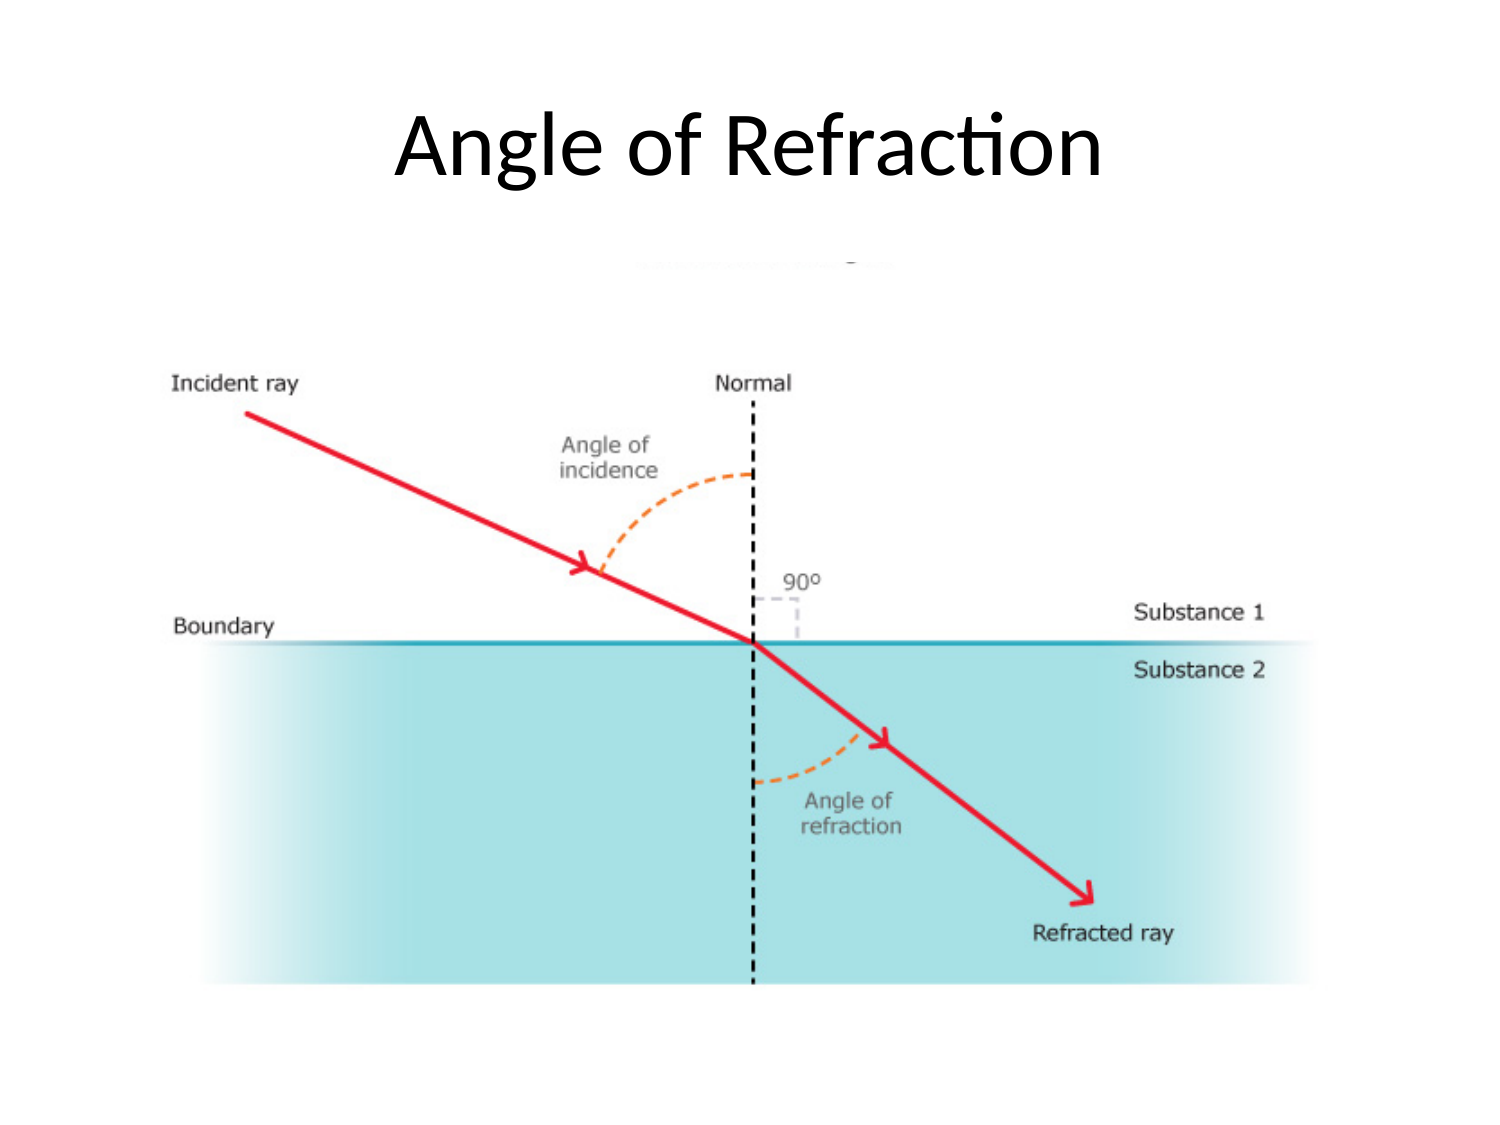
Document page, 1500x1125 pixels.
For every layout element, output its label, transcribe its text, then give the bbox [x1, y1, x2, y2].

title Angle of Refraction [75, 45, 1425, 233]
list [74, 262, 1426, 1006]
